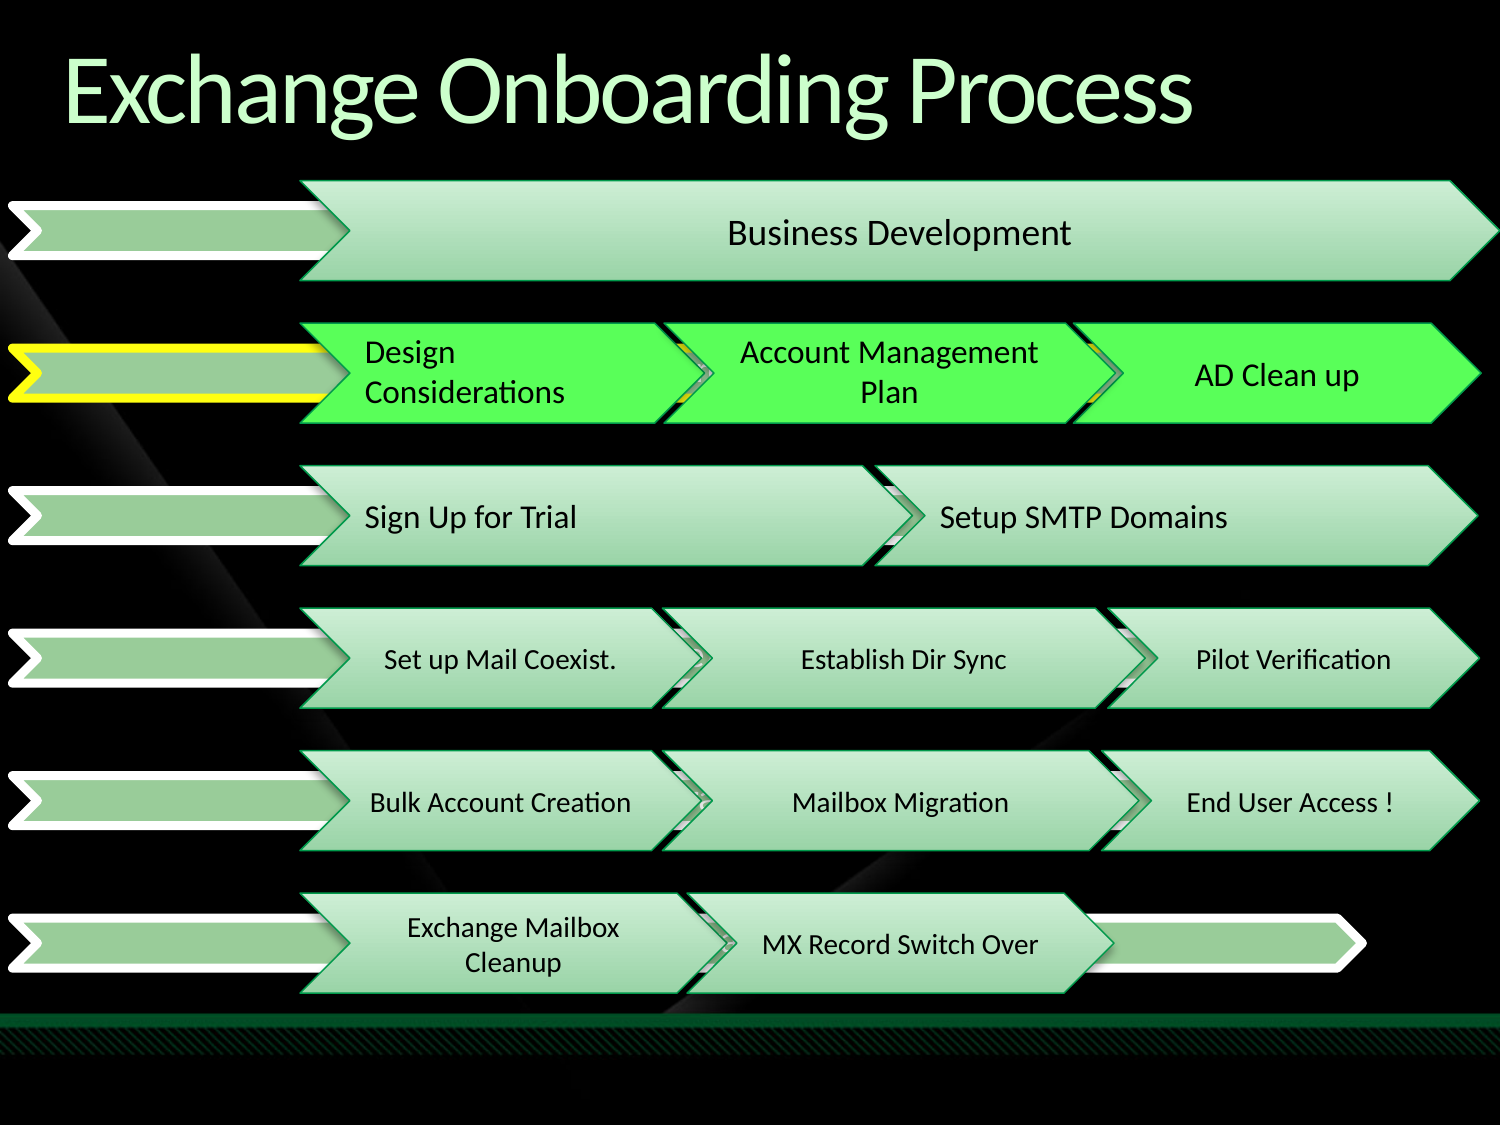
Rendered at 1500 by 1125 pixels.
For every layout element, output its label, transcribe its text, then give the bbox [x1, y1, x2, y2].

title Exchange Onboarding Process [62, 37, 1438, 147]
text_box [12, 737, 1363, 864]
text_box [12, 452, 1363, 579]
text_box Pilot Verification [1368, 607, 1481, 709]
text_box Setup SMTP Domains [1368, 464, 1479, 567]
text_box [299, 892, 1115, 994]
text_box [12, 310, 1363, 436]
text_box End User Access ! [1367, 749, 1481, 852]
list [12, 167, 1363, 294]
picture [0, 0, 1500, 1125]
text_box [299, 180, 1500, 424]
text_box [12, 880, 1363, 1006]
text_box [12, 595, 1363, 721]
